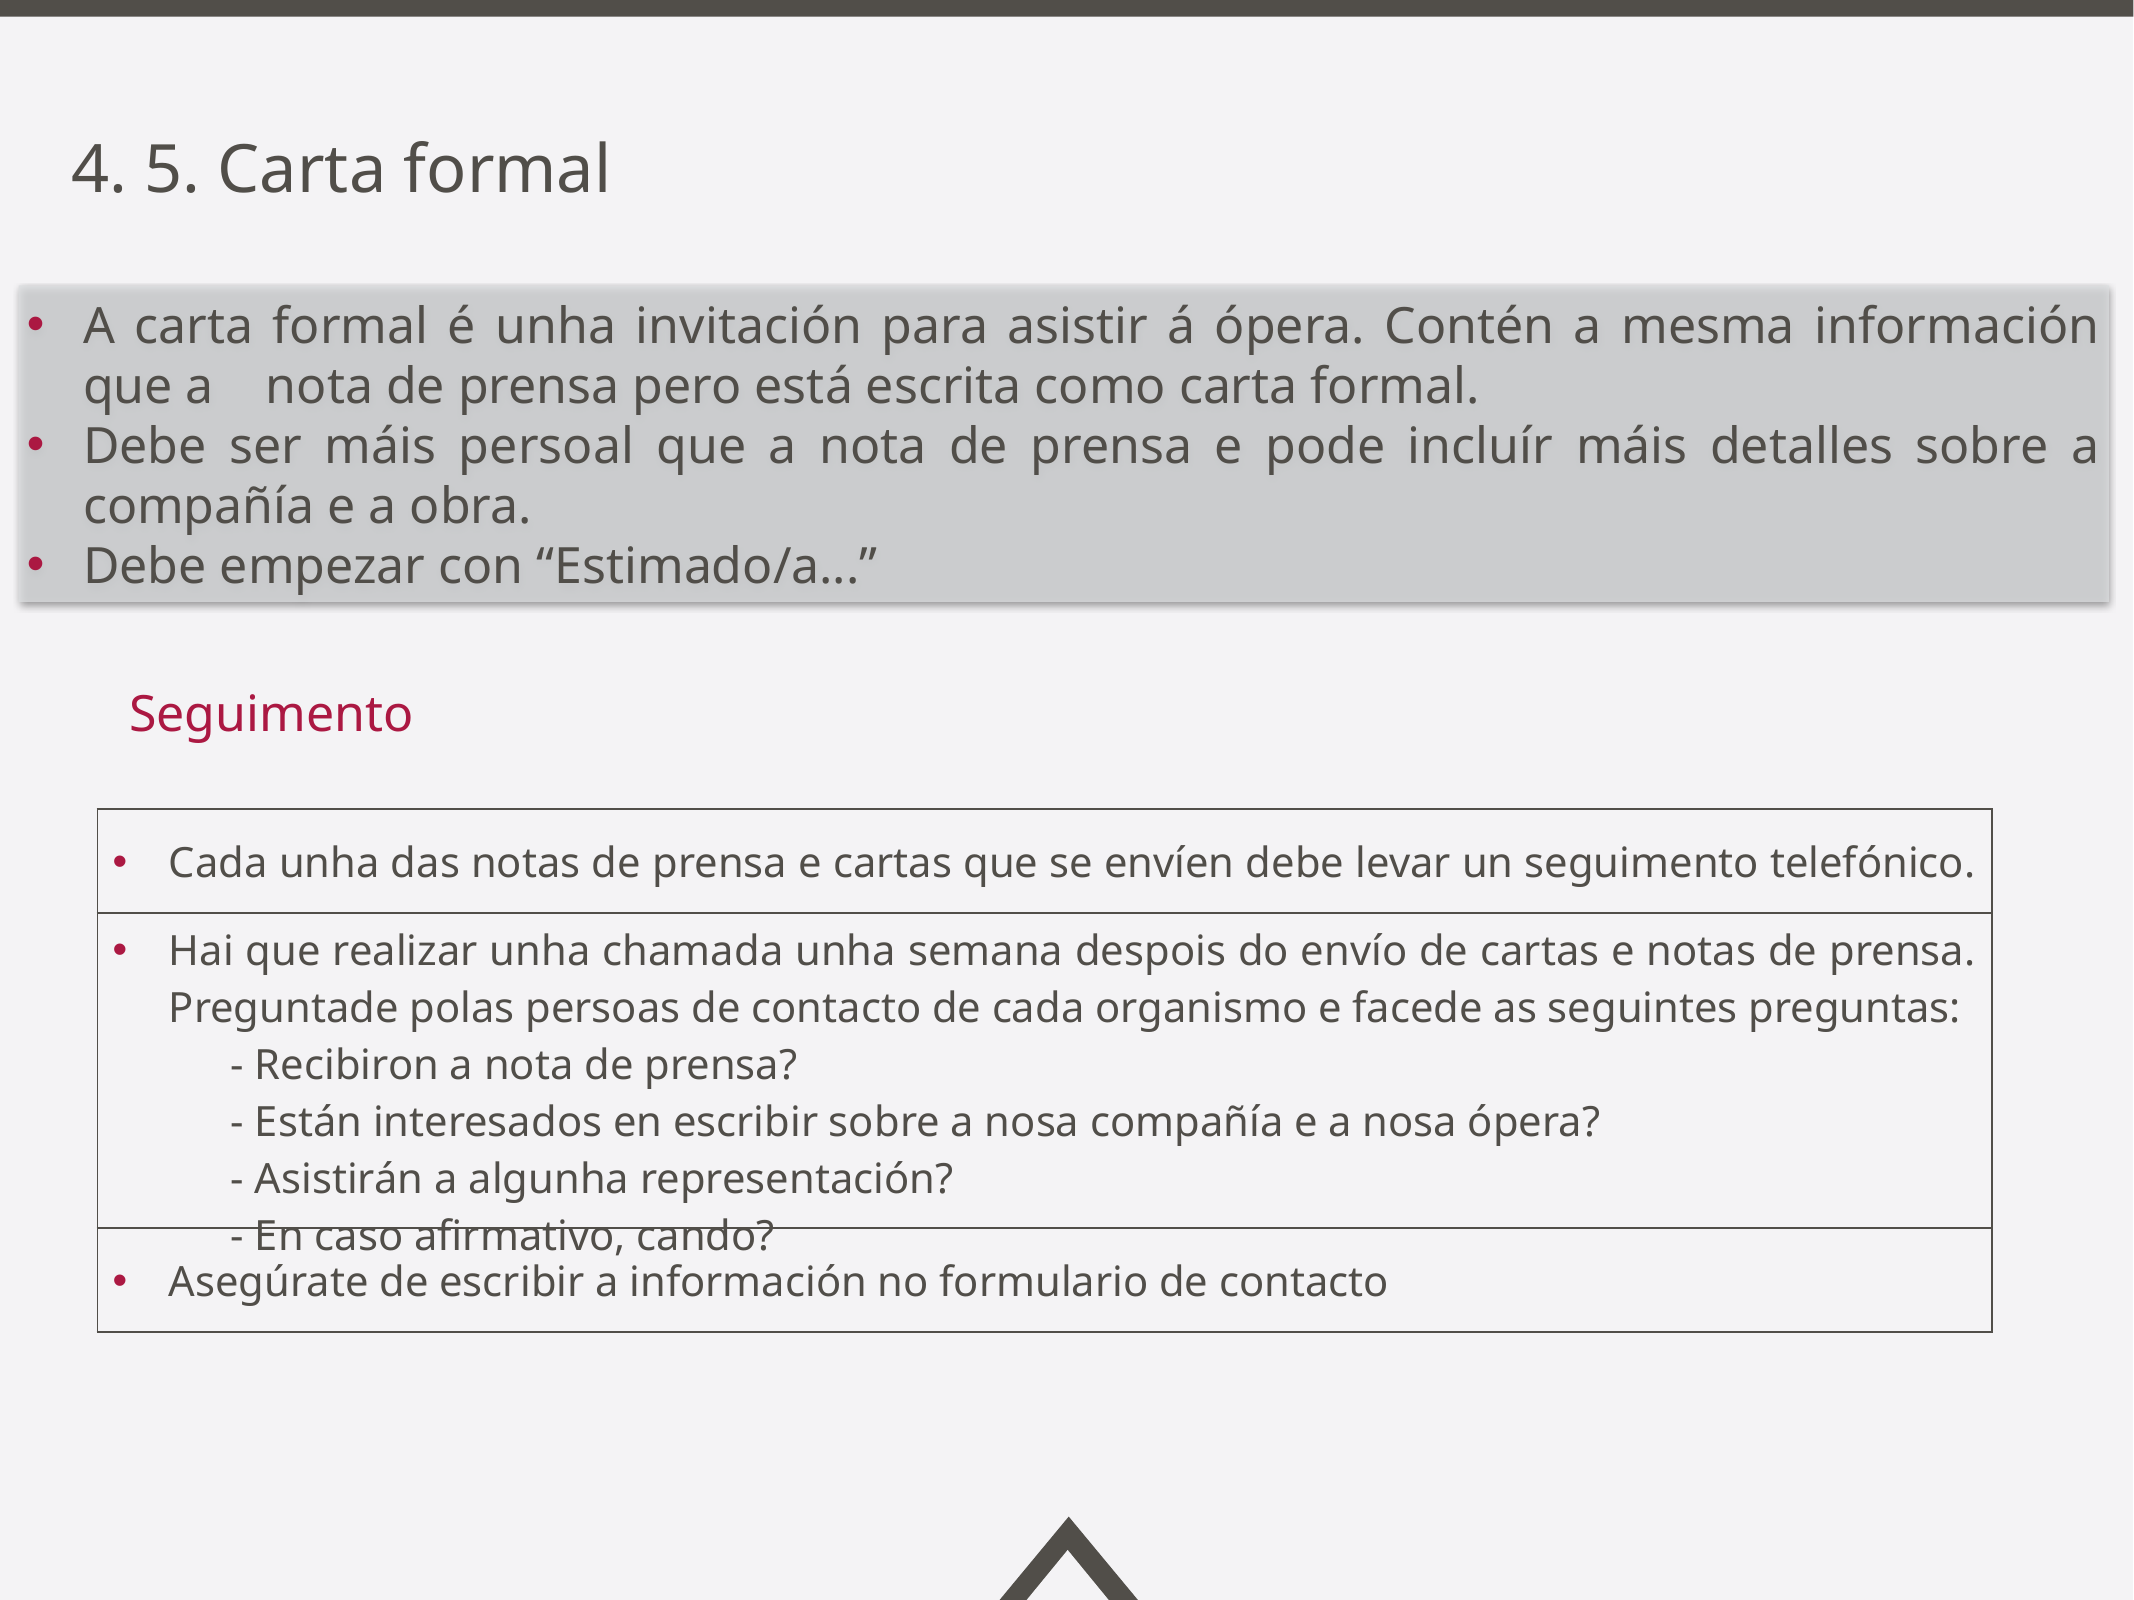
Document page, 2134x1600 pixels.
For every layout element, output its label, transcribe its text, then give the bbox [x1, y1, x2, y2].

text_box Seguimento [120, 672, 423, 750]
text_box 4. 5. Carta formal [62, 117, 621, 215]
text_box A carta formal é unha invitación para asistir á ópera. Contén a mesma información que a nota de prensa pero está escrita como carta formal. Debe ser máis persoal que a nota de prensa e pode incluír máis detalles sobre a compañía e a obra. Debe empezar con “Estimado/a...” [18, 285, 2109, 602]
table_cell Asegúrate de escribir a información no formulario de contacto [98, 1229, 1991, 1331]
table_header Cada unha das notas de prensa e cartas que se envíen debe levar un seguimento telefónico. [98, 810, 1991, 912]
table_cell Hai que realizar unha chamada unha semana despois do envío de cartas e notas de prensa. Preguntade polas persoas de contacto de cada organismo e facede as seguintes preguntas: - Recibiron a nota de prensa? - Están interesados en escribir sobre a nosa compañía e a nosa ópera? - Asistirán a algunha representación? - En caso afirmativo, cando? [98, 914, 1991, 1227]
